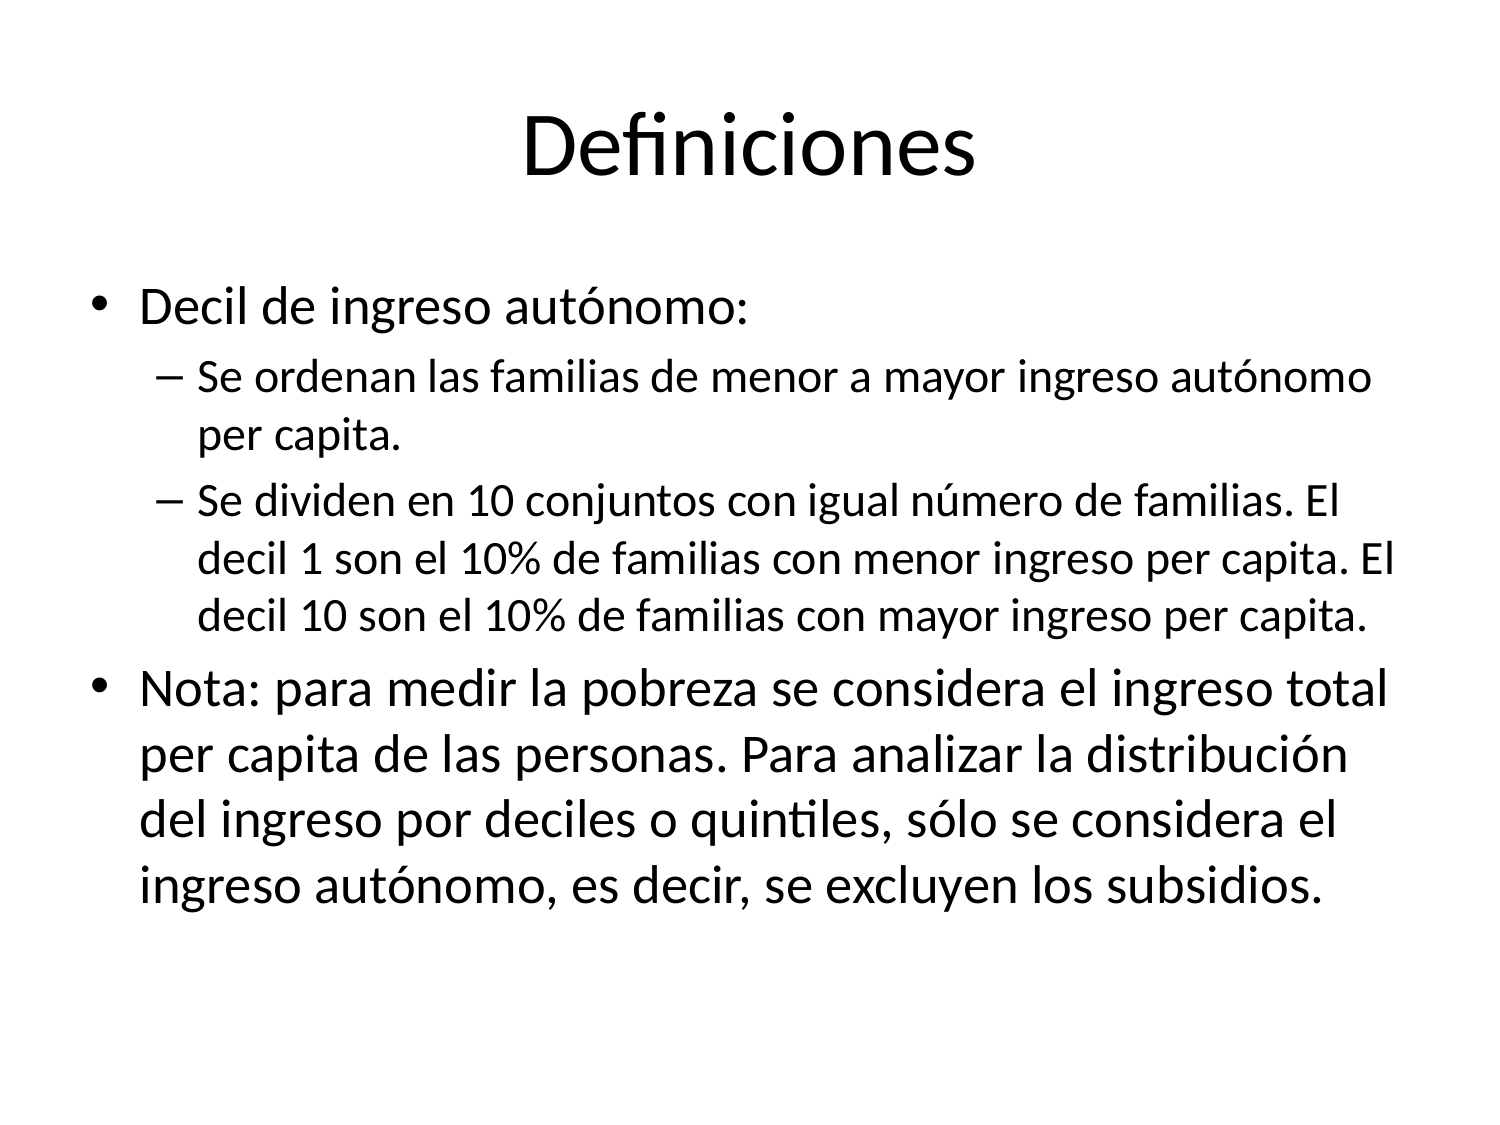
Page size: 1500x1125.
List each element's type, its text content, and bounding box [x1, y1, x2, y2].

list Decil de ingreso autónomo: Se ordenan las familias de menor a mayor ingreso autónomo per capita. Se dividen en 10 conjuntos con igual número de familias. El decil 1 son el 10% de familias con menor ingreso per capita. El decil 10 son el 10% de familias con mayor ingreso per capita. Nota: para medir la pobreza se considera el ingreso total per capita de las personas. Para analizar la distribución del ingreso por deciles o quintiles, sólo se considera el ingreso autónomo, es decir, se excluyen los subsidios. [75, 262, 1425, 1005]
title Definiciones [75, 45, 1425, 233]
